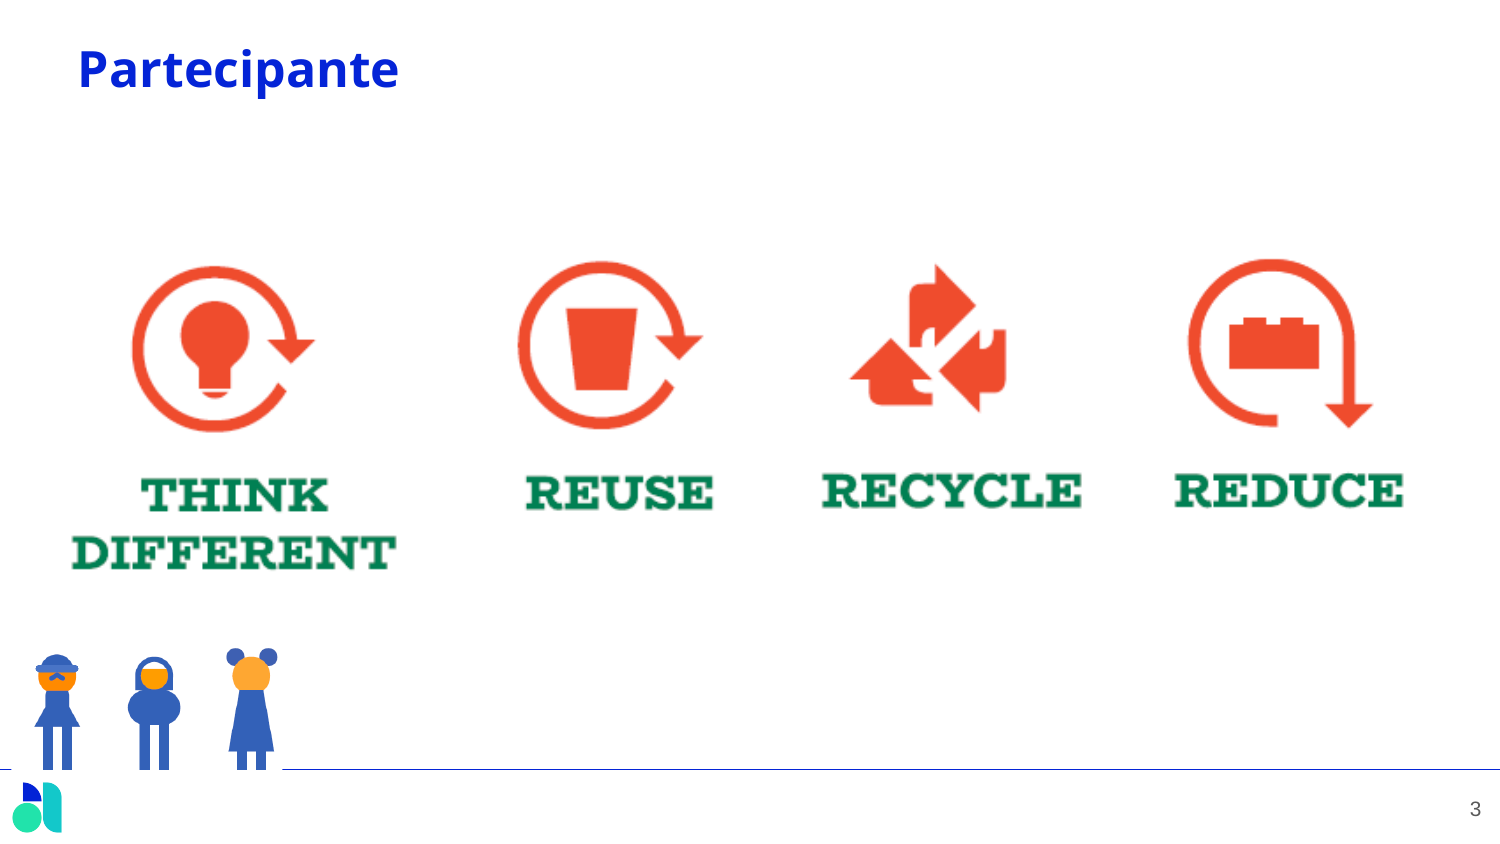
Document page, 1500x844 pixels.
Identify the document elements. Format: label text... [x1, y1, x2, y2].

picture [62, 256, 402, 588]
picture [473, 256, 746, 518]
picture [10, 646, 283, 770]
slide_number ‹#› [1406, 777, 1497, 839]
picture [10, 781, 64, 834]
picture [817, 256, 1089, 518]
picture [1160, 256, 1419, 518]
text_box Partecipante [63, 22, 1203, 113]
